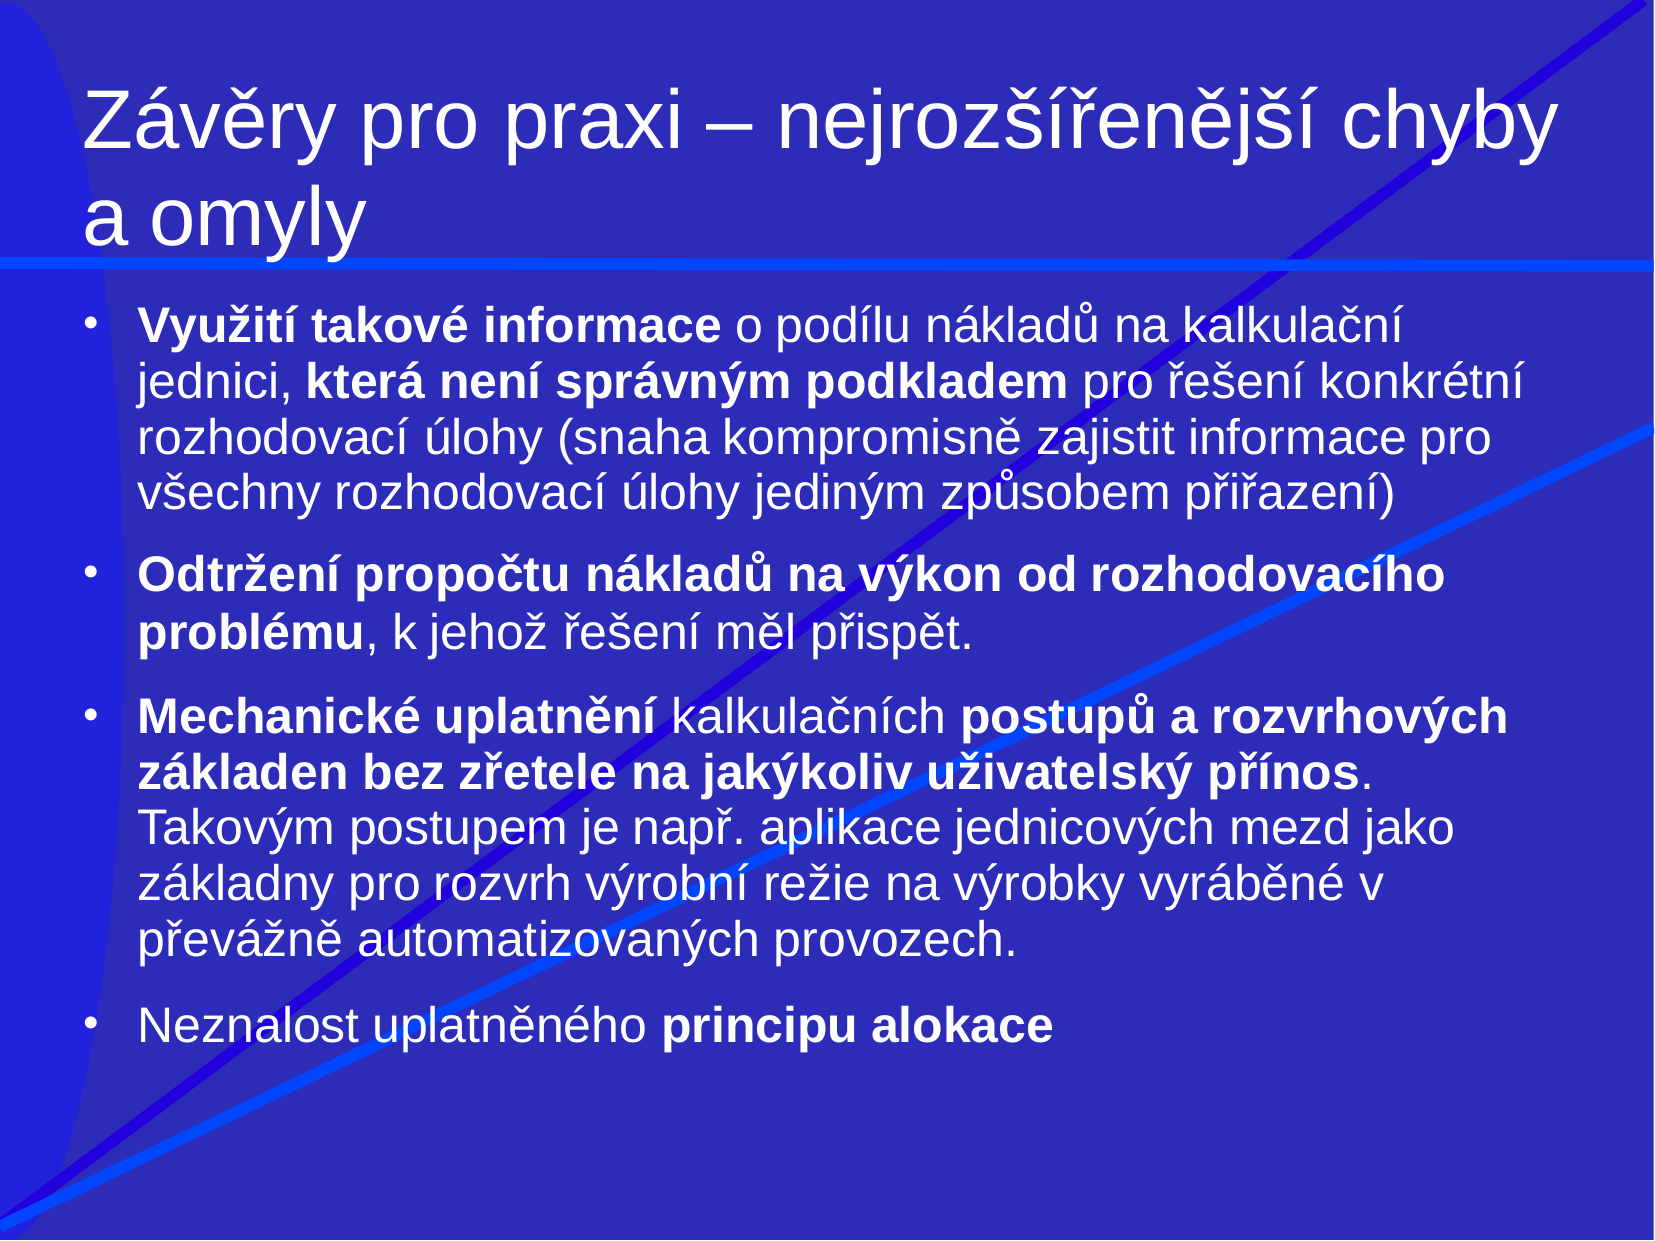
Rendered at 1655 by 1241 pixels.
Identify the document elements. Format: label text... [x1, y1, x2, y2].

text_box Využití takové informace o podílu nákladů na kalkulační jednici, která není správným podkladem pro řešení konkrétní rozhodovací úlohy (snaha kompromisně zajistit informace pro všechny rozhodovací úlohy jediným způsobem přiřazení) Odtržení propočtu nákladů na výkon od rozhodovacího problému, k jehož řešení měl přispět. Mechanické uplatnění kalkulačních postupů a rozvrhových základen bez zřetele na jakýkoliv uživatelský přínos. Takovým postupem je např. aplikace jednicových mezd jako základny pro rozvrh výrobní režie na výrobky vyráběné v převážně automatizovaných provozech. Neznalost uplatněného principu alokace [80, 296, 1533, 1053]
title Závěry pro praxi – nejrozšířenější chyby a omyly [80, 69, 1574, 277]
